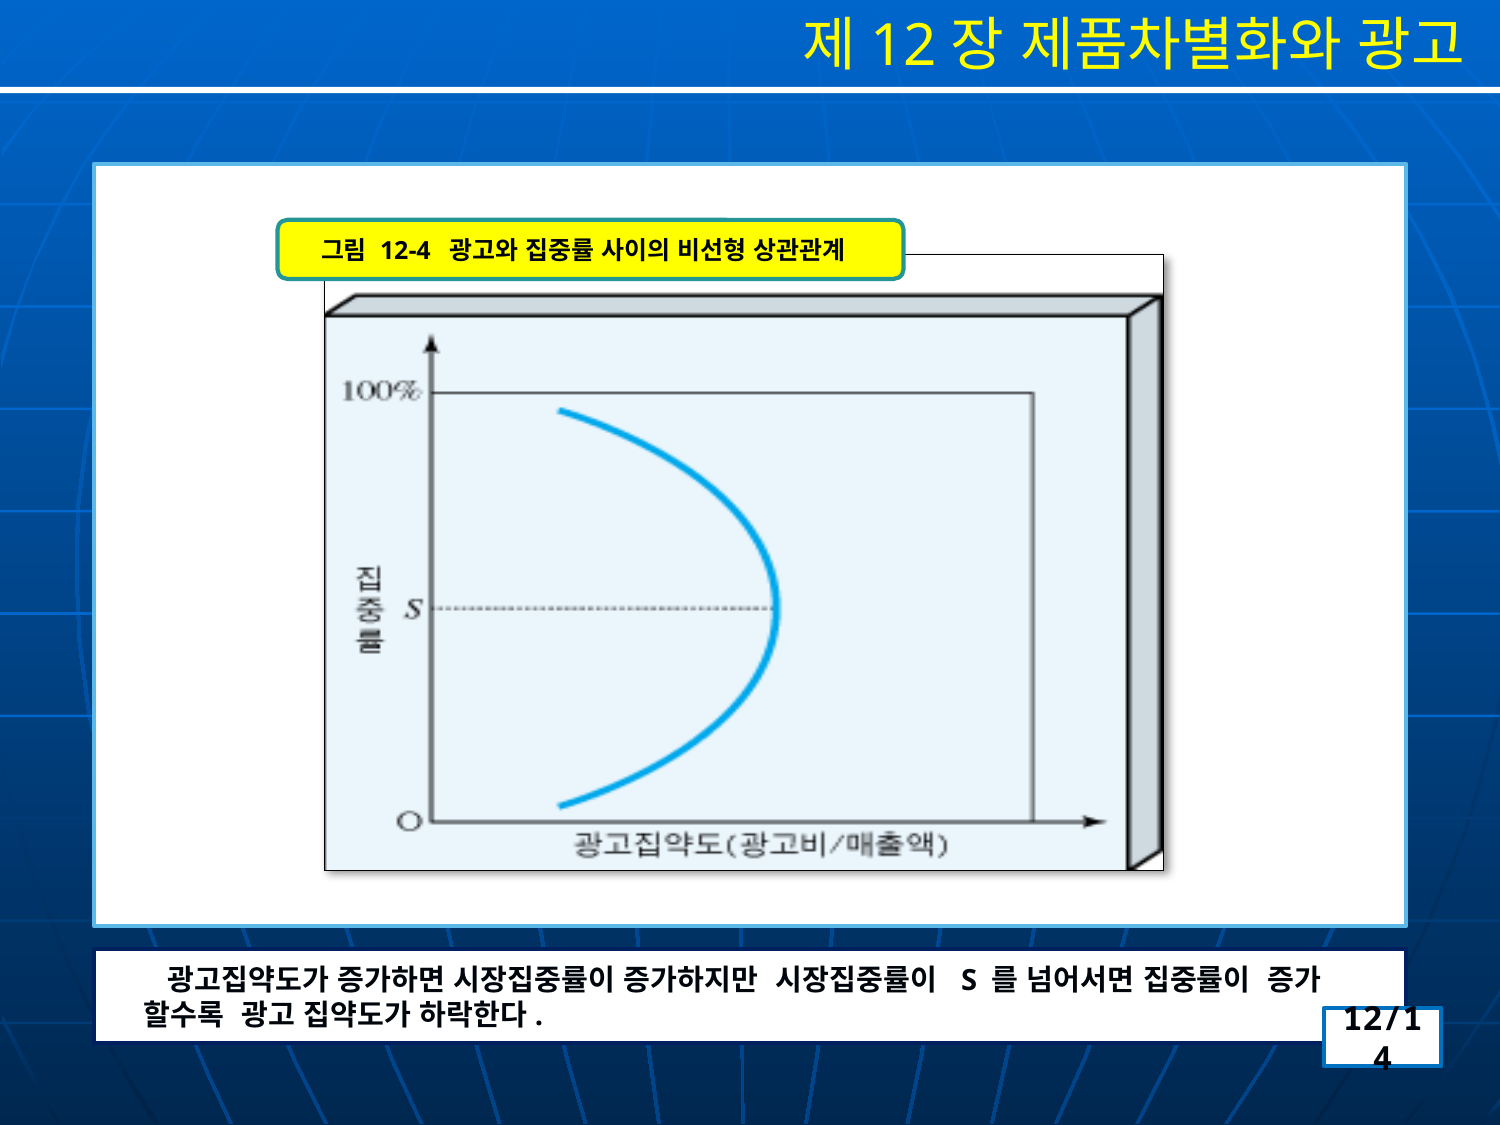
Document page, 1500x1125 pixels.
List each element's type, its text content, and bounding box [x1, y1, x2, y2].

text_box [689, 0, 1500, 131]
text_box [92, 162, 1408, 928]
picture [324, 255, 1164, 870]
text_box 12/14 [1322, 1006, 1443, 1068]
text_box 그림 12-4 광고와 집중률 사이의 비선형 상관관계 [275, 217, 906, 282]
text_box 광고집약도가 증가하면 시장집중률이 증가하지만 시장집중률이 S 를 넘어서면 집중률이 증가 할수록 광고 집약도가 하락한다. [92, 947, 1408, 1045]
